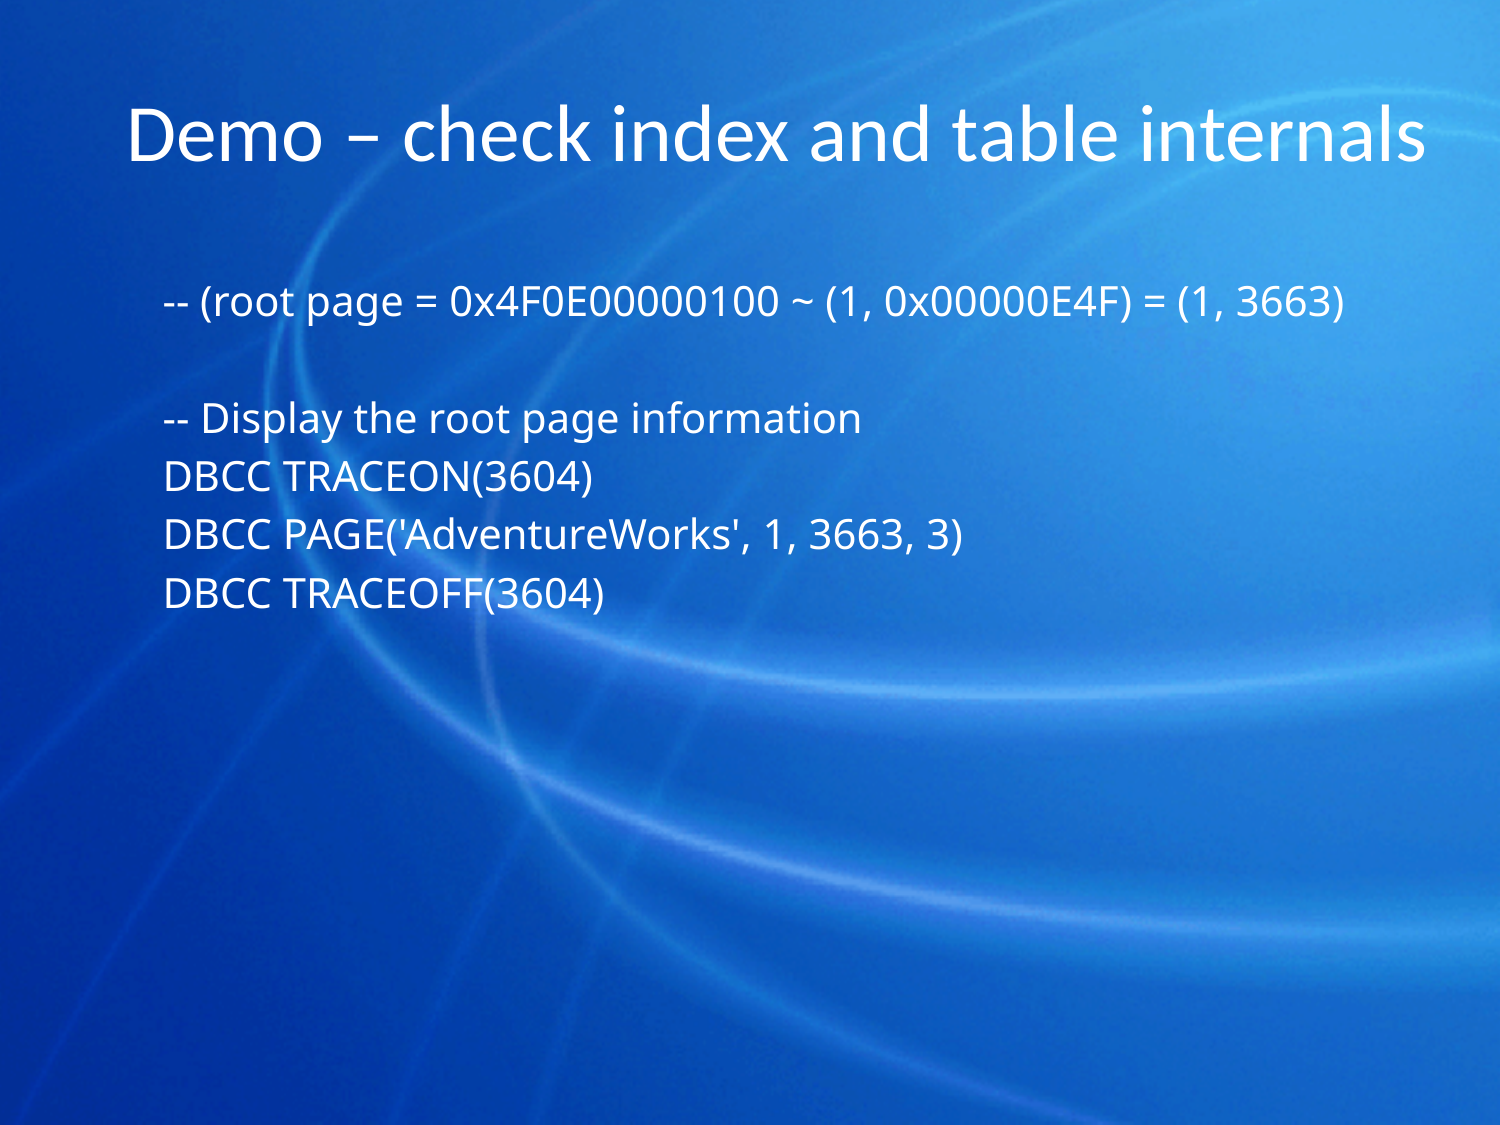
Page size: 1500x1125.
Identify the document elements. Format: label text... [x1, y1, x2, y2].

title Demo – check index and table internals [106, 25, 1450, 232]
list -- (root page = 0x4F0E00000100 ~ (1, 0x00000E4F) = (1, 3663) -- Display the root page information DBCC TRACEON(3604) DBCC PAGE('AdventureWorks', 1, 3663, 3) DBCC TRACEOFF(3604) [147, 267, 1386, 966]
picture [0, 0, 1500, 1125]
